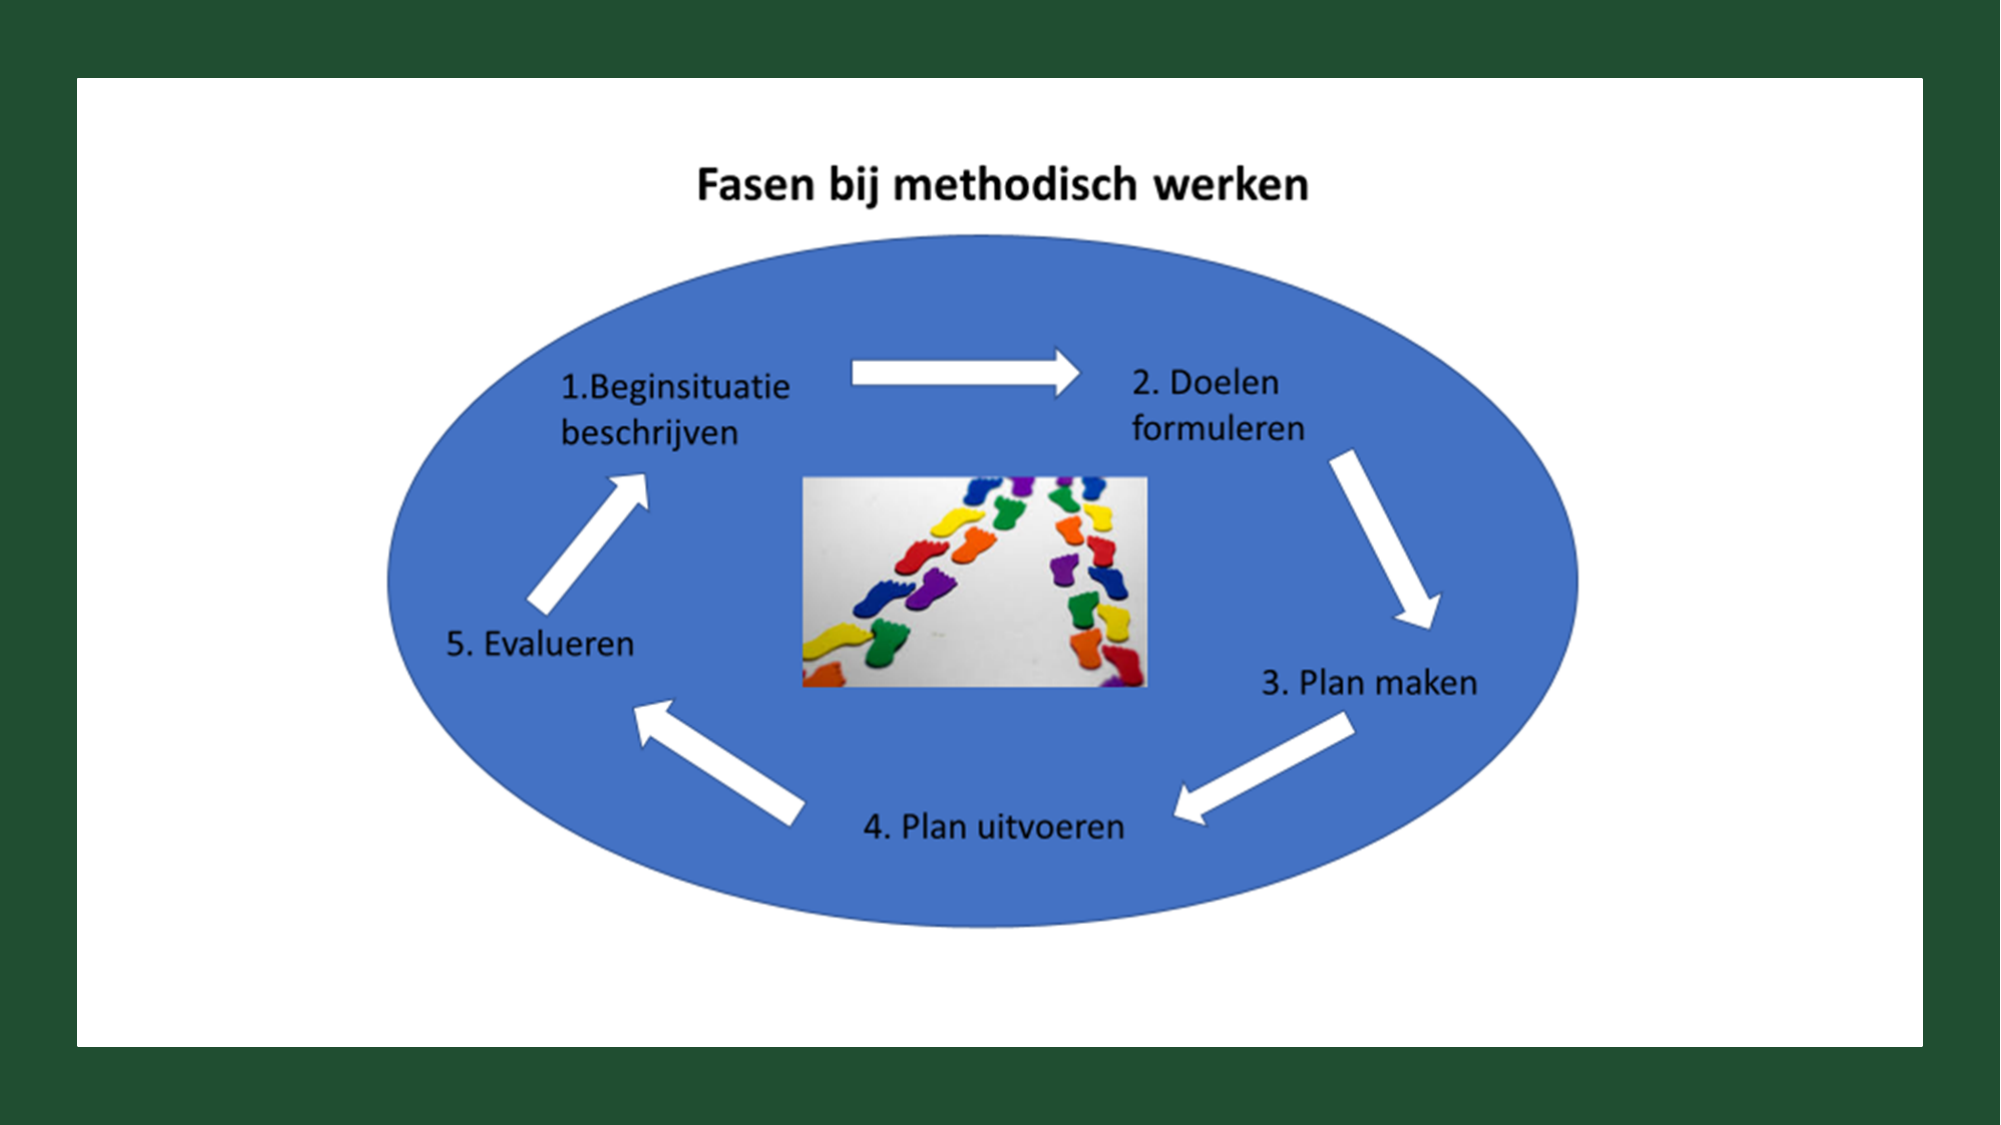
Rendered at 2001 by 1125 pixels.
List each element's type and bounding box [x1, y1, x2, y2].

picture [234, 131, 1766, 994]
text_box [77, 78, 1923, 1047]
text_box [0, 0, 2000, 1125]
